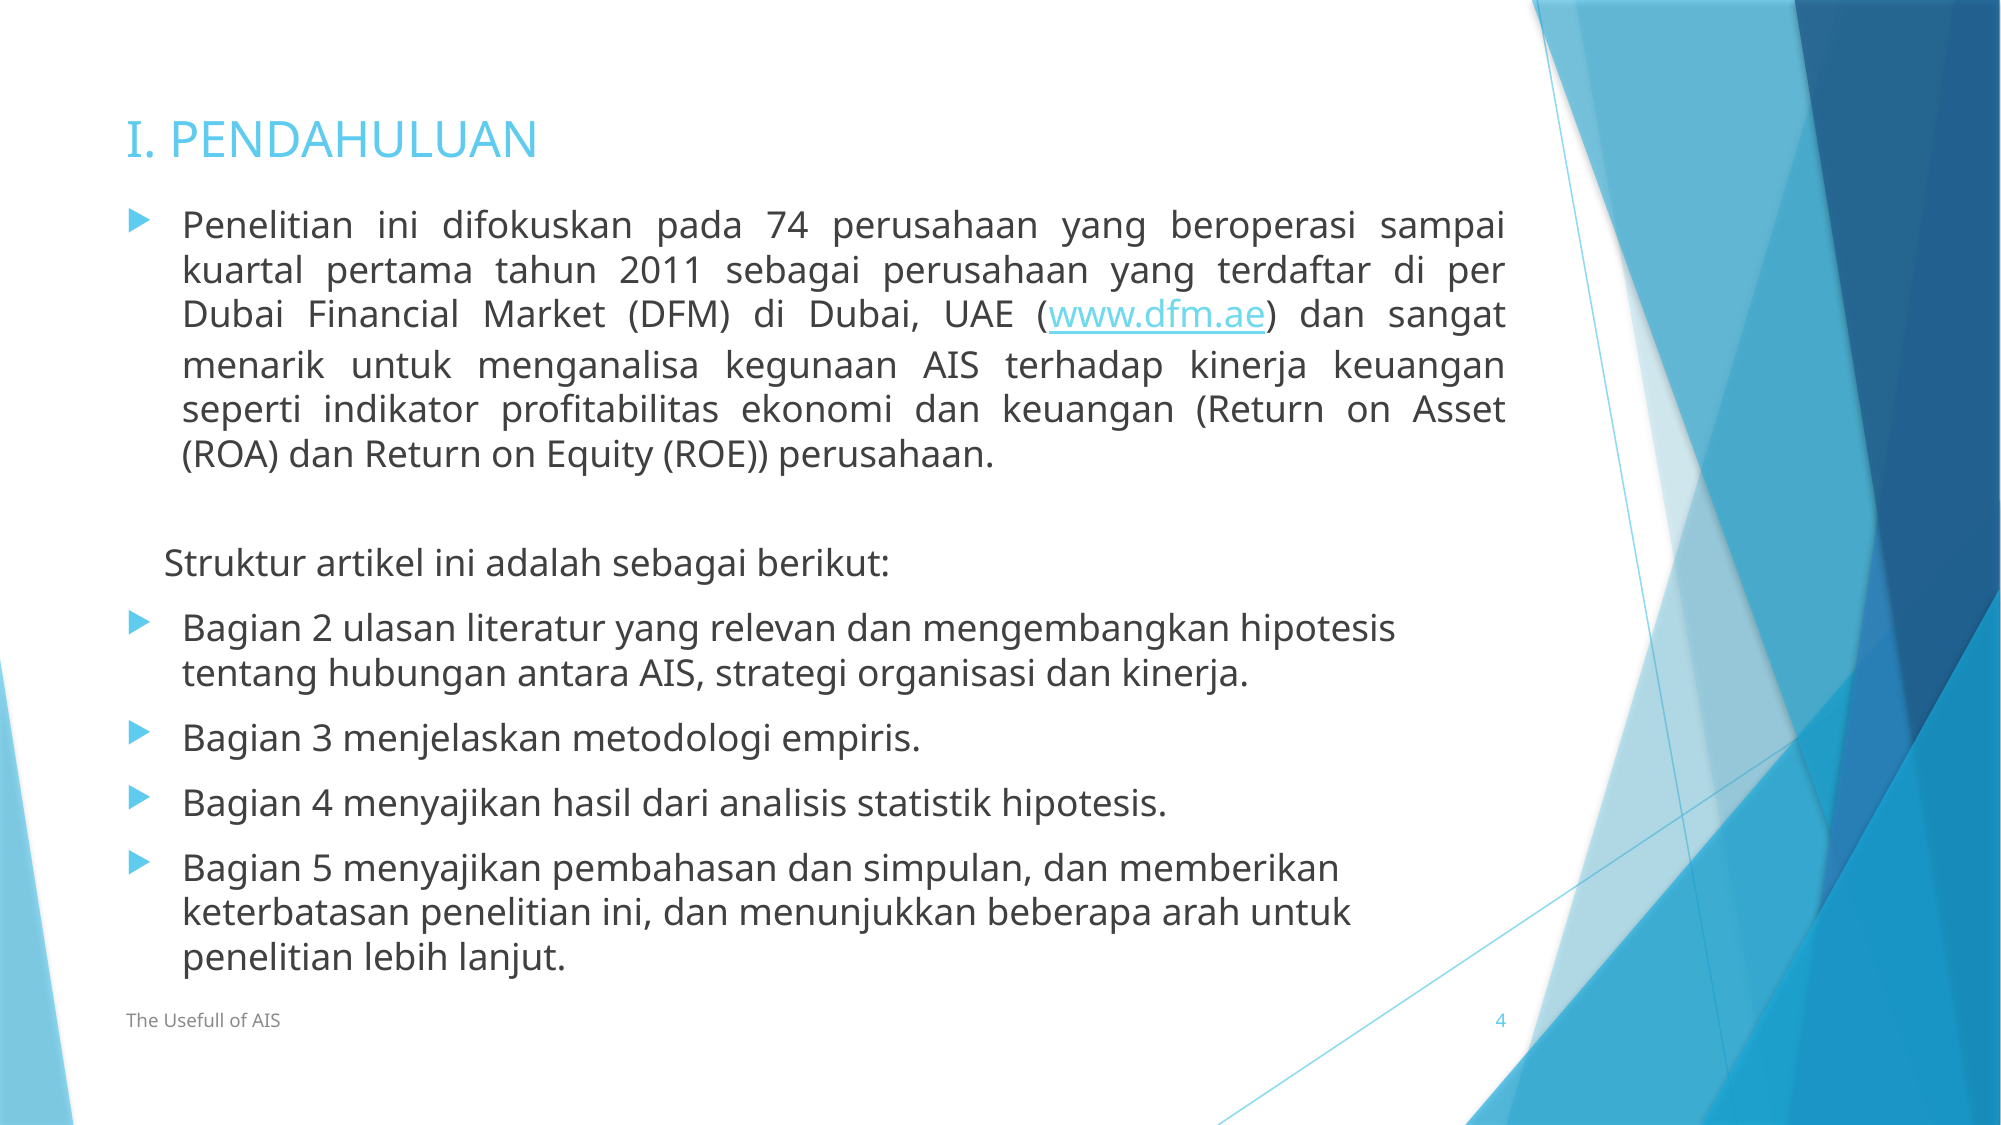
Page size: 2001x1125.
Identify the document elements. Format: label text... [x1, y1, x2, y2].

footer The Usefull of AIS [111, 991, 1145, 1051]
title I. PENDAHULUAN [111, 99, 1522, 176]
list Penelitian ini difokuskan pada 74 perusahaan yang beroperasi sampai kuartal pertama tahun 2011 sebagai perusahaan yang terdaftar di per Dubai Financial Market (DFM) di Dubai, UAE (www.dfm.ae) dan sangat menarik untuk menganalisa kegunaan AIS terhadap kinerja keuangan seperti indikator profitabilitas ekonomi dan keuangan (Return on Asset (ROA) dan Return on Equity (ROE)) perusahaan. Struktur artikel ini adalah sebagai berikut: Bagian 2 ulasan literatur yang relevan dan mengembangkan hipotesis tentang hubungan antara AIS, strategi organisasi dan kinerja. Bagian 3 menjelaskan metodologi empiris. Bagian 4 menyajikan hasil dari analisis statistik hipotesis. Bagian 5 menyajikan pembahasan dan simpulan, dan memberikan keterbatasan penelitian ini, dan menunjukkan beberapa arah untuk penelitian lebih lanjut. [111, 194, 1522, 991]
slide_number 4 [1409, 991, 1522, 1051]
